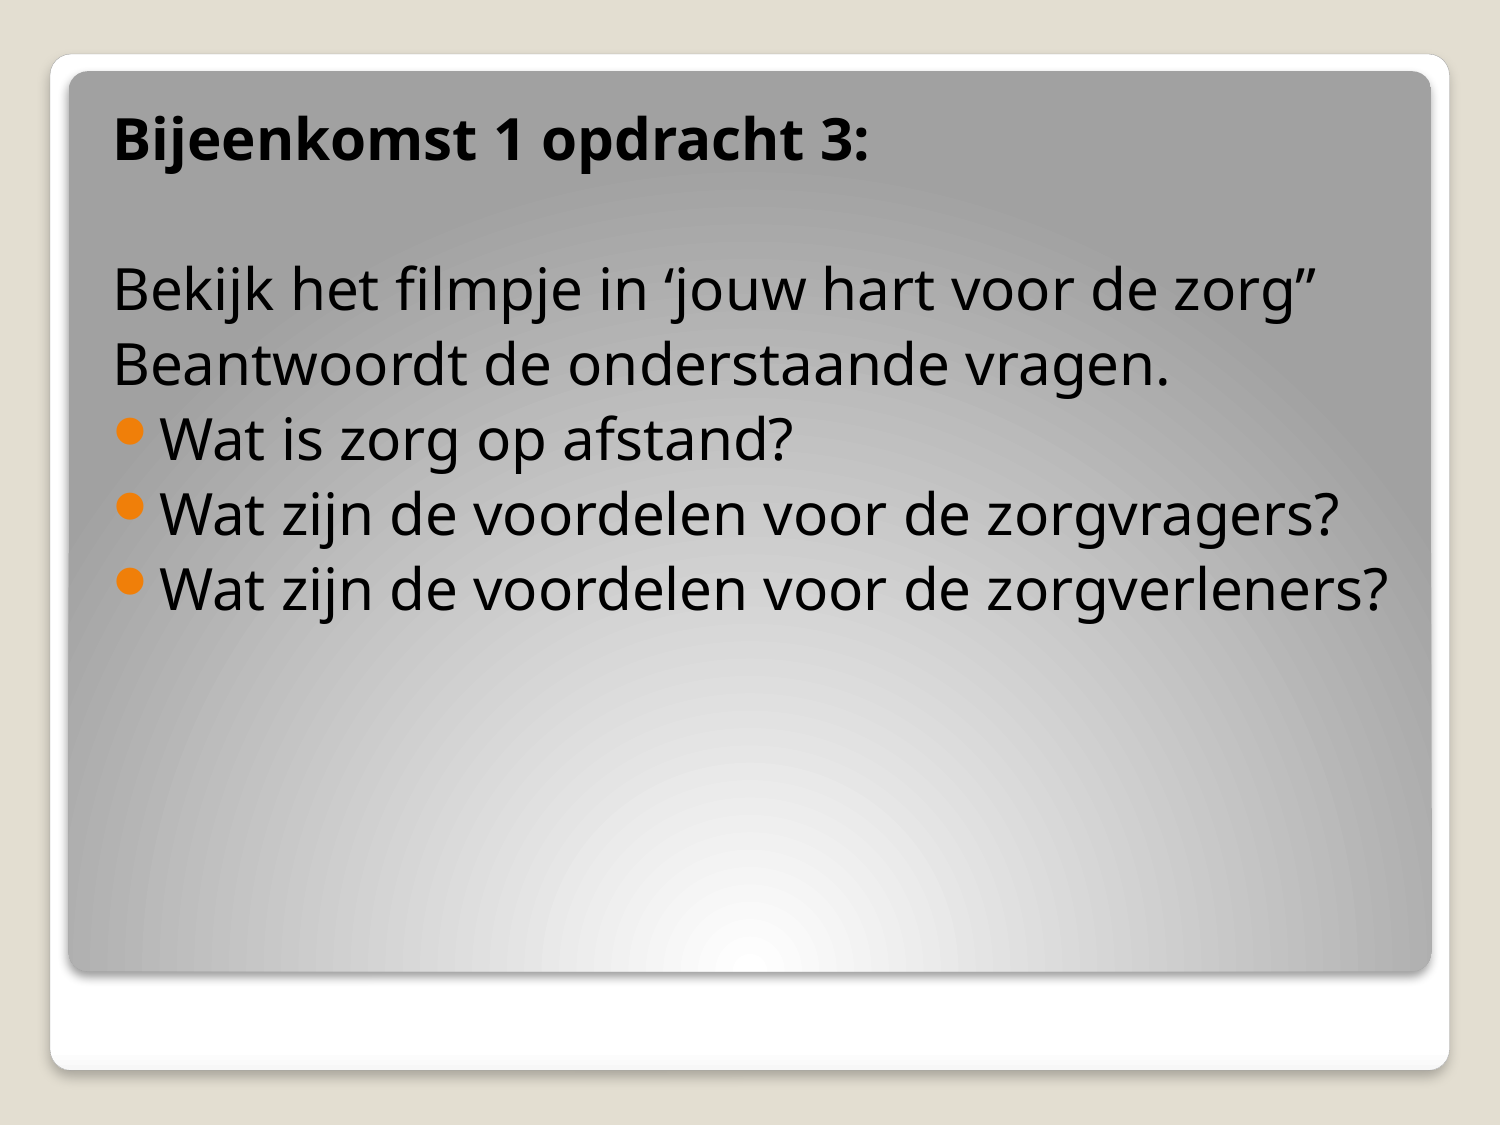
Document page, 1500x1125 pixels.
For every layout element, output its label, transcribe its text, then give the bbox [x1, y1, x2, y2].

list Bijeenkomst 1 opdracht 3: Bekijk het filmpje in ‘jouw hart voor de zorg” Beantwoordt de onderstaande vragen. Wat is zorg op afstand? Wat zijn de voordelen voor de zorgvragers? Wat zijn de voordelen voor de zorgverleners? [82, 86, 1425, 882]
